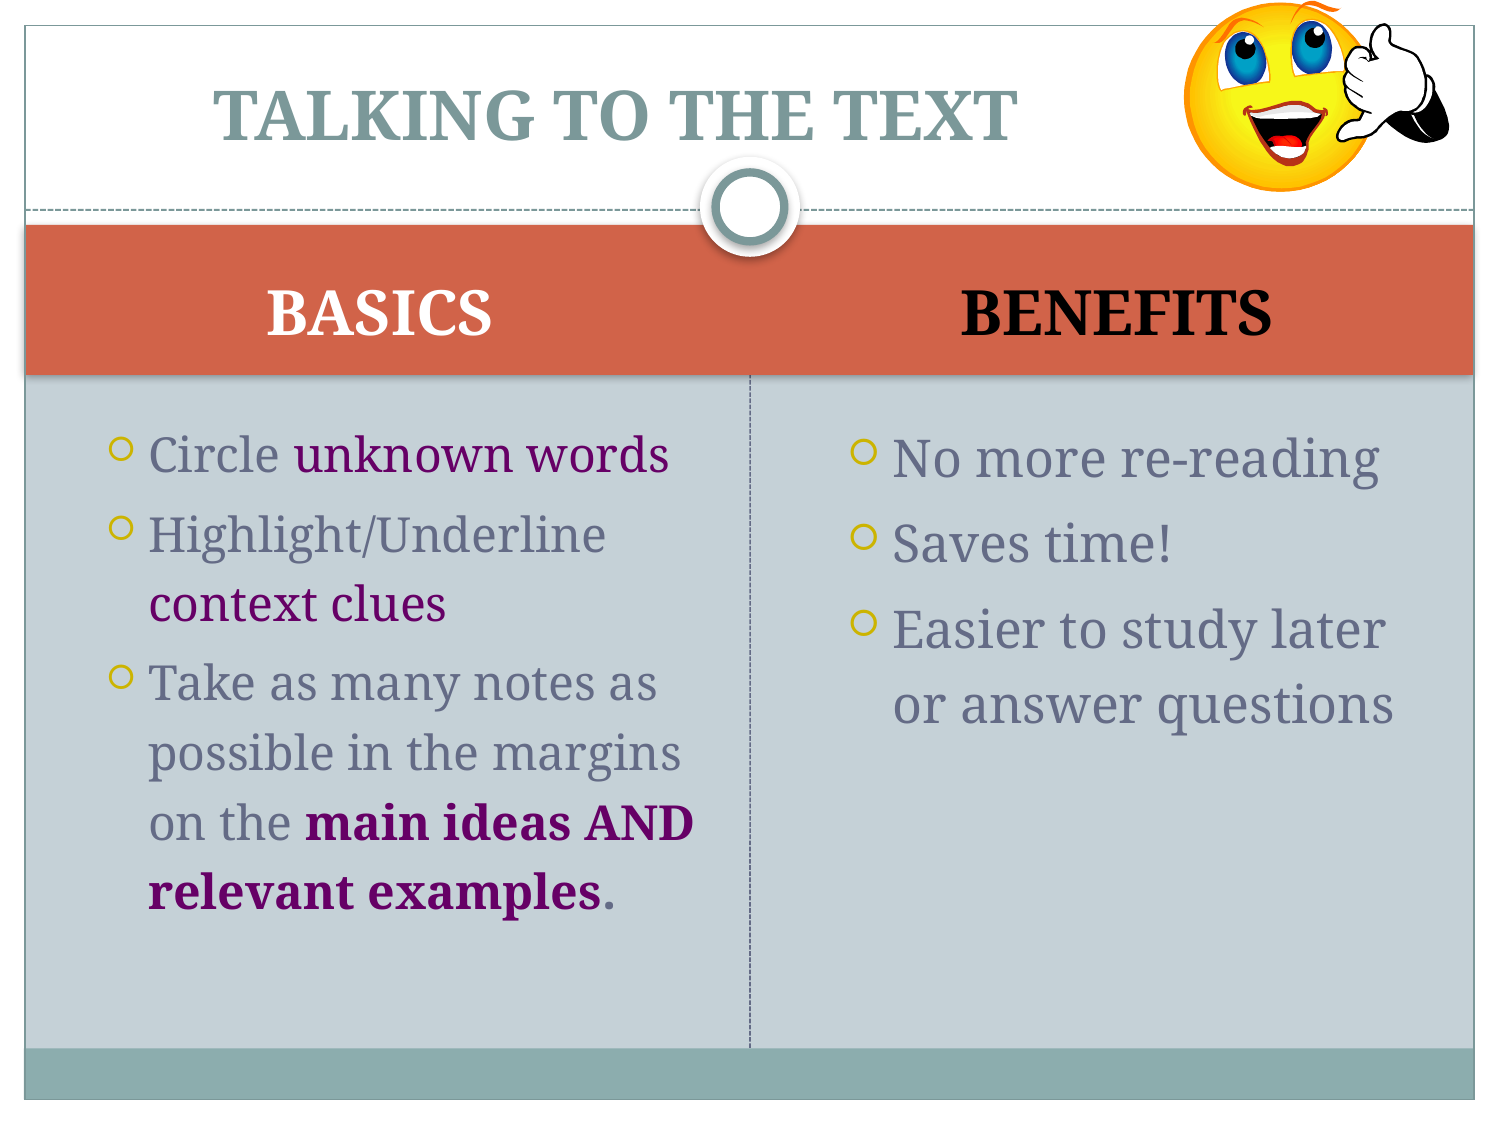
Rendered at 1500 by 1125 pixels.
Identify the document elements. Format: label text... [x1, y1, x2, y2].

list BASICS [48, 249, 714, 372]
title TALKING TO THE TEXT [49, 37, 1175, 163]
list BENEFITS [785, 249, 1450, 371]
list Circle unknown words Highlight/Underline context clues Take as many notes as possible in the margins on the main ideas AND relevant examples. [49, 405, 713, 1032]
list No more re-reading Saves time! Easier to study later or answer questions [787, 405, 1451, 1033]
picture [1182, 0, 1451, 193]
